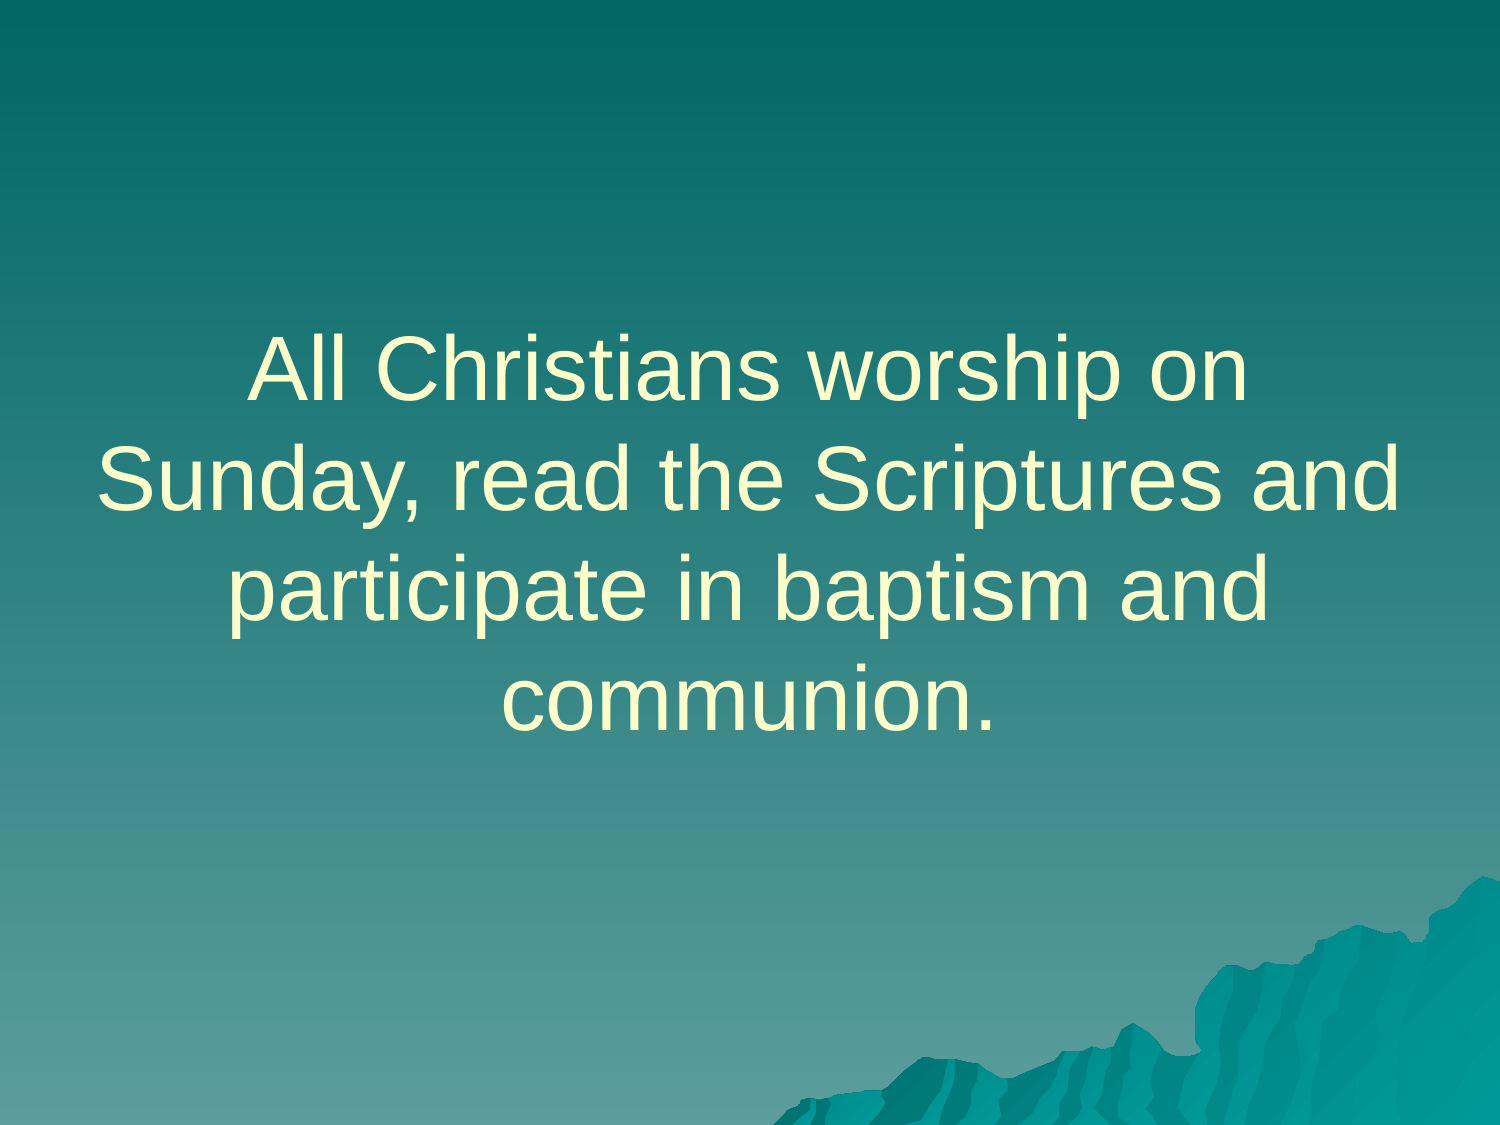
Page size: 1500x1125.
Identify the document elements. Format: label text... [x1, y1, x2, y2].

title All Christians worship on Sunday, read the Scriptures and participate in baptism and communion. [74, 45, 1426, 1013]
